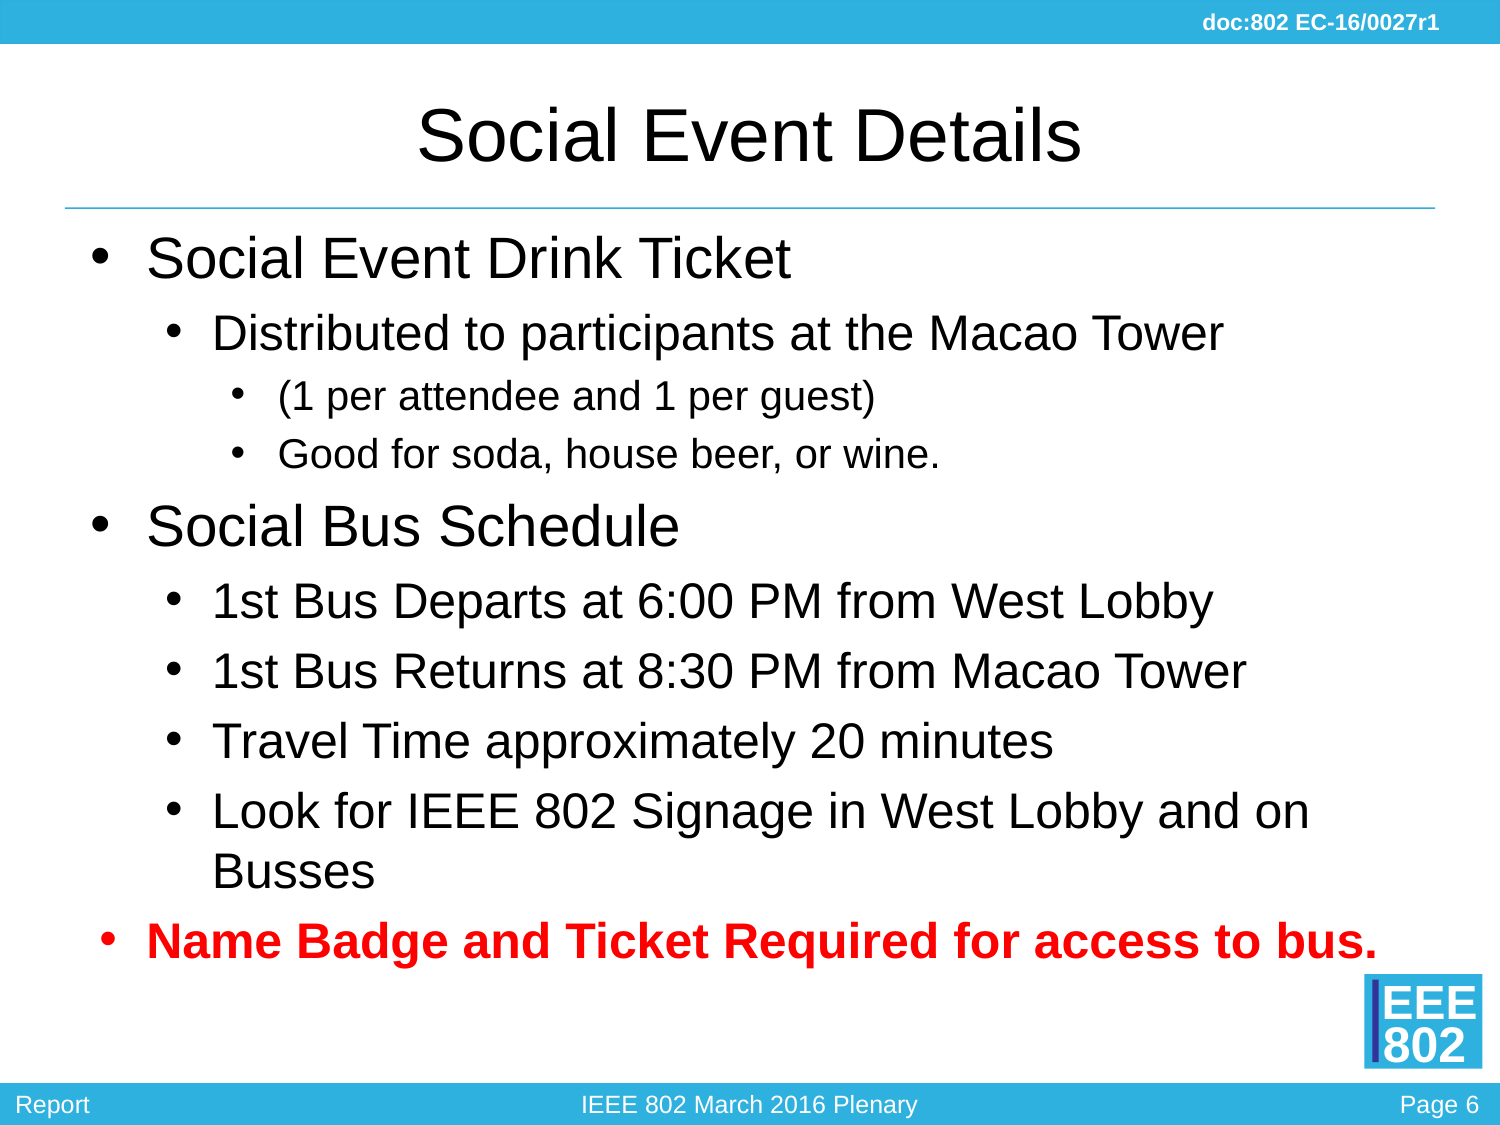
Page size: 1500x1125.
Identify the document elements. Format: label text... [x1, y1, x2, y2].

title Social Event Details [75, 66, 1425, 197]
list Social Event Drink Ticket Distributed to participants at the Macao Tower (1 per attendee and 1 per guest) Good for soda, house beer, or wine. Social Bus Schedule 1st Bus Departs at 6:00 PM from West Lobby 1st Bus Returns at 8:30 PM from Macao Tower Travel Time approximately 20 minutes Look for IEEE 802 Signage in West Lobby and on Busses Name Badge and Ticket Required for access to bus. [75, 212, 1425, 1088]
